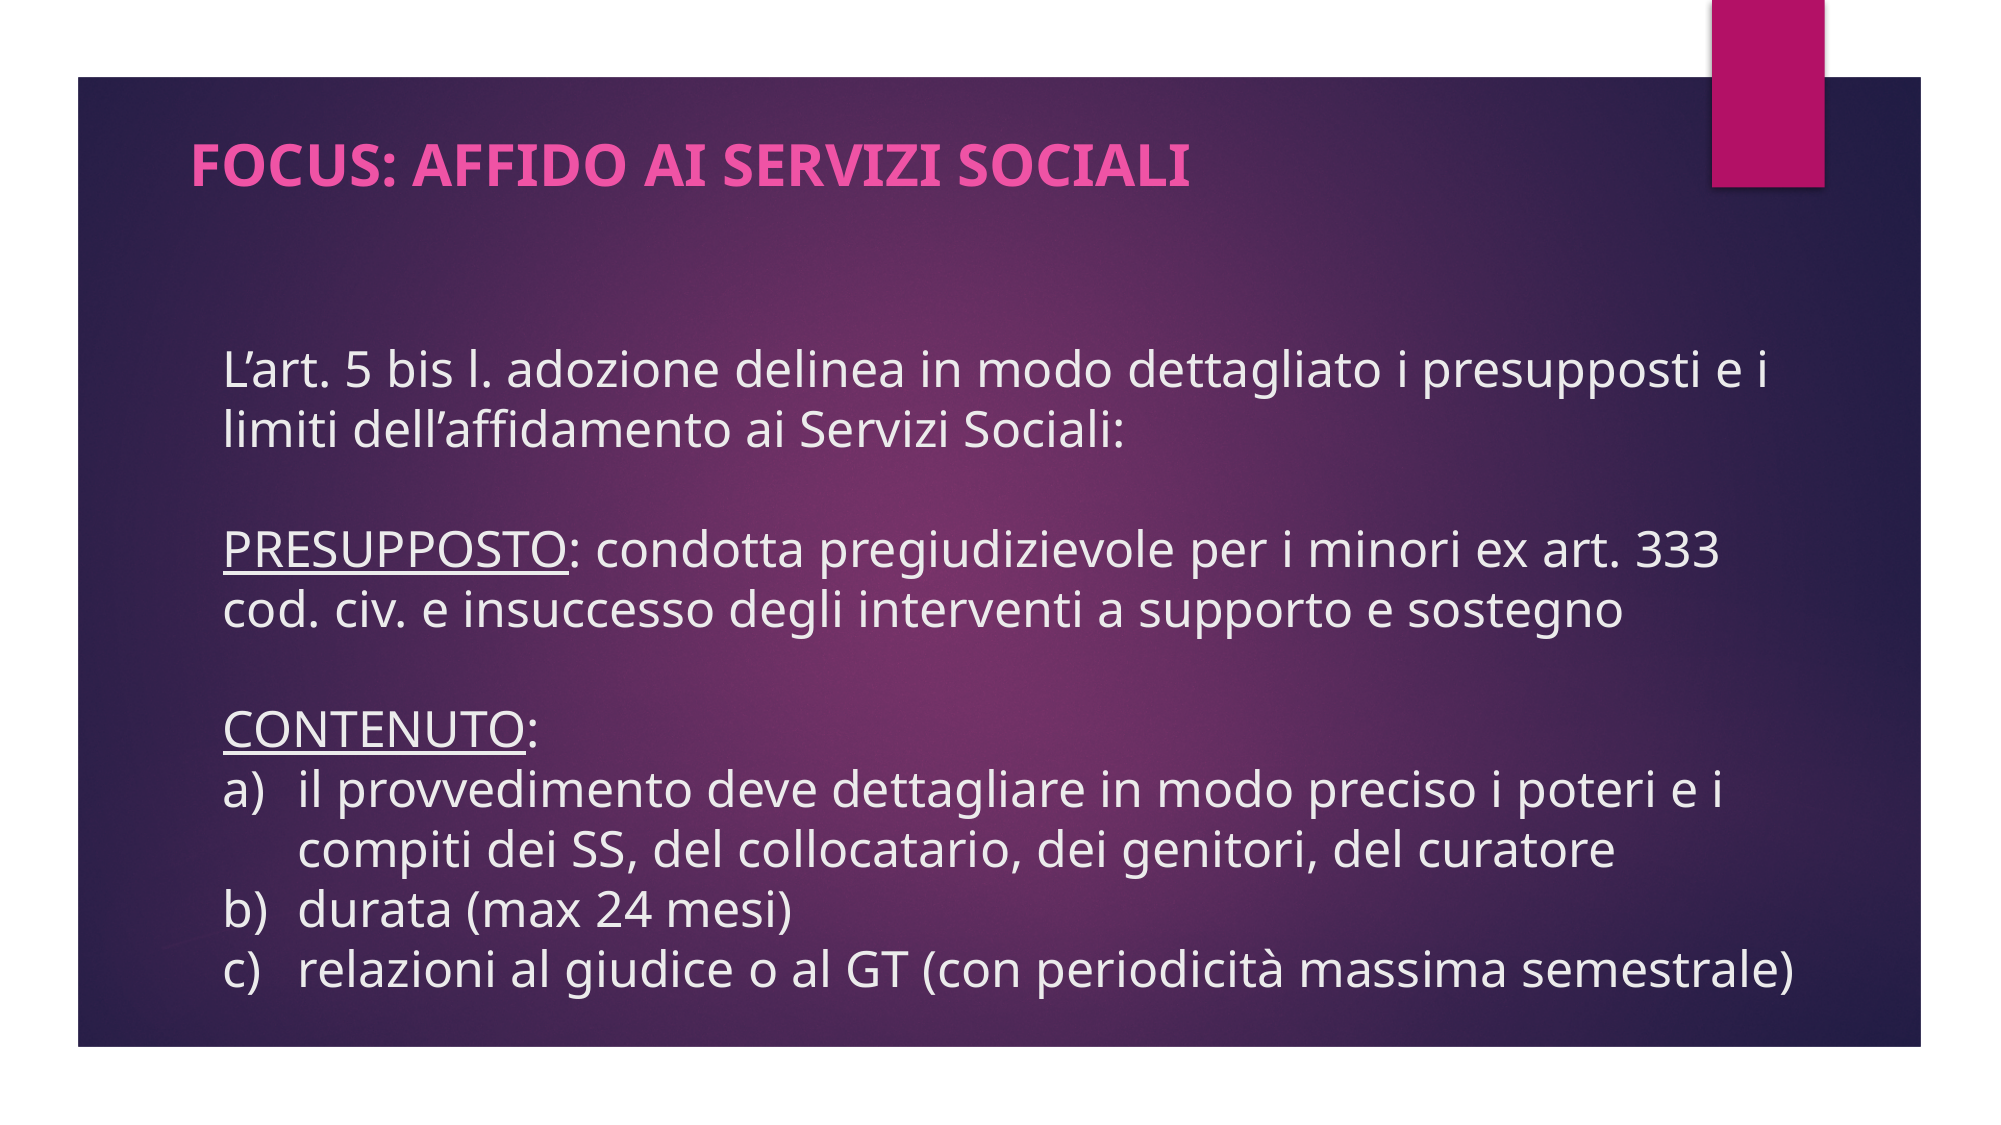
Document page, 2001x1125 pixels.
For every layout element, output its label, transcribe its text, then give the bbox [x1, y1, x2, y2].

text_box L’art. 5 bis l. adozione delinea in modo dettagliato i presupposti e i limiti dell’affidamento ai Servizi Sociali: PRESUPPOSTO: condotta pregiudizievole per i minori ex art. 333 cod. civ. e insuccesso degli interventi a supporto e sostegno CONTENUTO: il provvedimento deve dettagliare in modo preciso i poteri e i compiti dei SS, del collocatario, dei genitori, del curatore durata (max 24 mesi) relazioni al giudice o al GT (con periodicità massima semestrale) [207, 318, 1819, 1006]
subtitle FOCUS: AFFIDO AI SERVIZI SOCIALI [174, 120, 1630, 294]
text_box [183, 293, 1794, 931]
